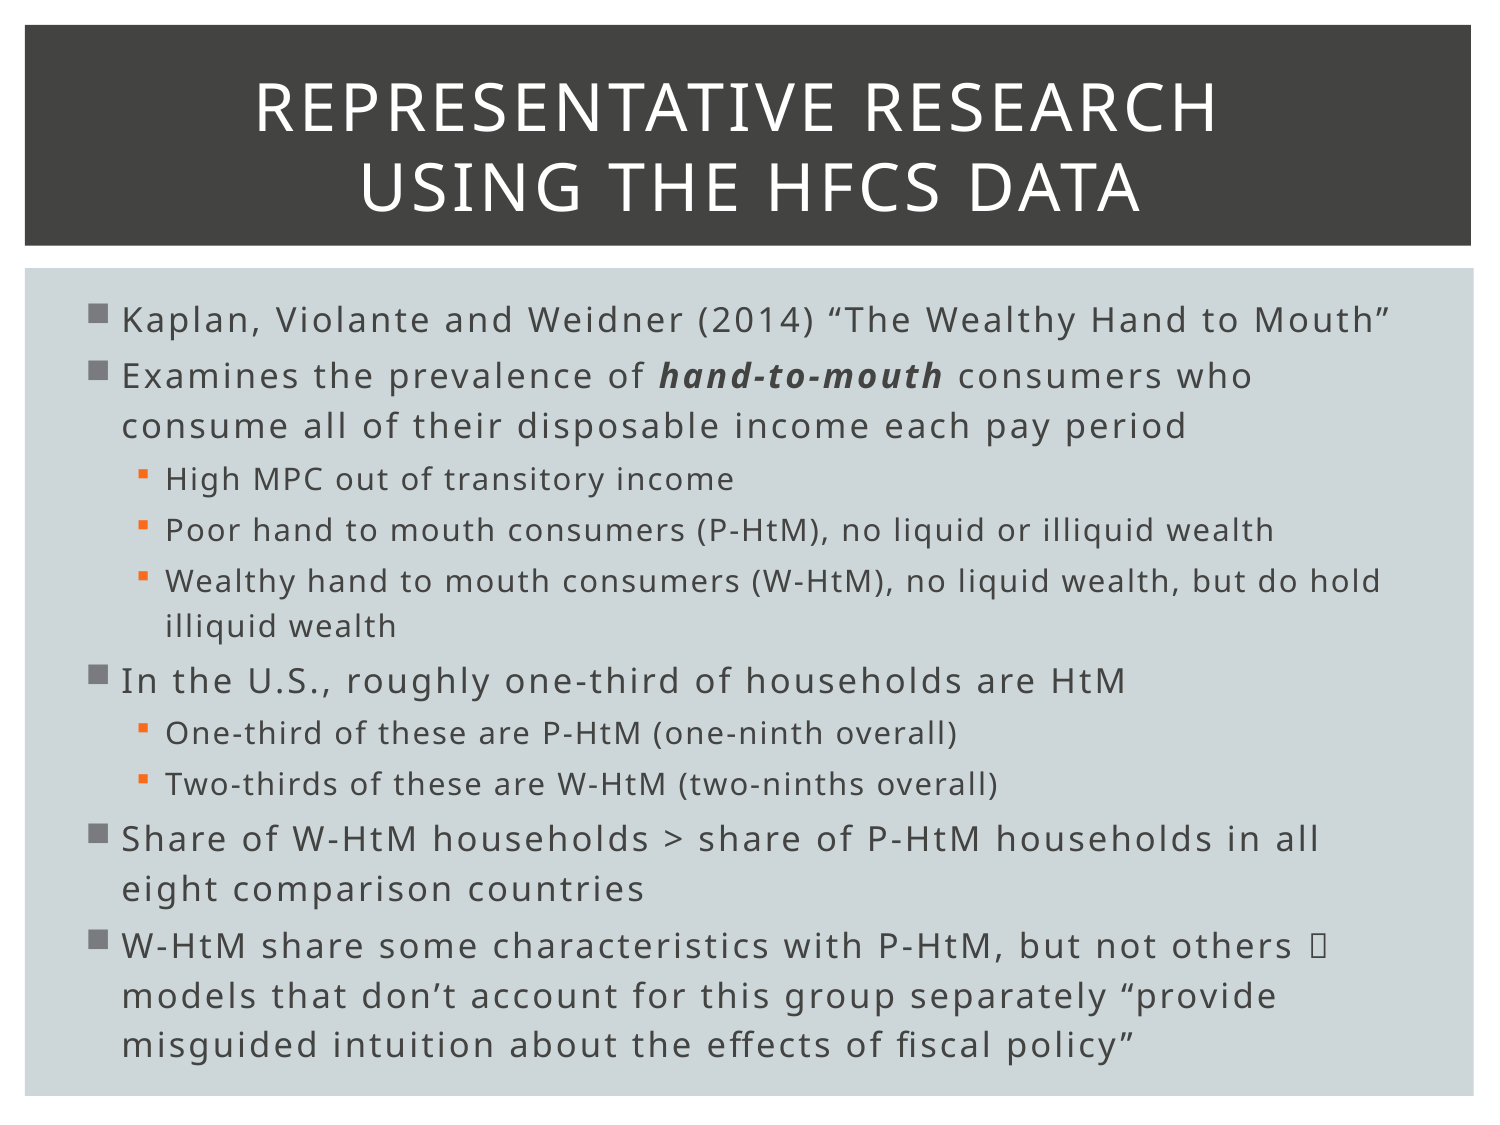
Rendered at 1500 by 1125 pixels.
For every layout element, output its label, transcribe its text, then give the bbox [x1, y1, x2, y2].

title Representative Research Using the HFCS Data [62, 58, 1438, 232]
list Kaplan, Violante and Weidner (2014) “The Wealthy Hand to Mouth” Examines the prevalence of hand-to-mouth consumers who consume all of their disposable income each pay period High MPC out of transitory income Poor hand to mouth consumers (P-HtM), no liquid or illiquid wealth Wealthy hand to mouth consumers (W-HtM), no liquid wealth, but do hold illiquid wealth In the U.S., roughly one-third of households are HtM One-third of these are P-HtM (one-ninth overall) Two-thirds of these are W-HtM (two-ninths overall) Share of W-HtM households > share of P-HtM households in all eight comparison countries W-HtM share some characteristics with P-HtM, but not others  models that don’t account for this group separately “provide misguided intuition about the effects of fiscal policy” [62, 281, 1442, 1089]
